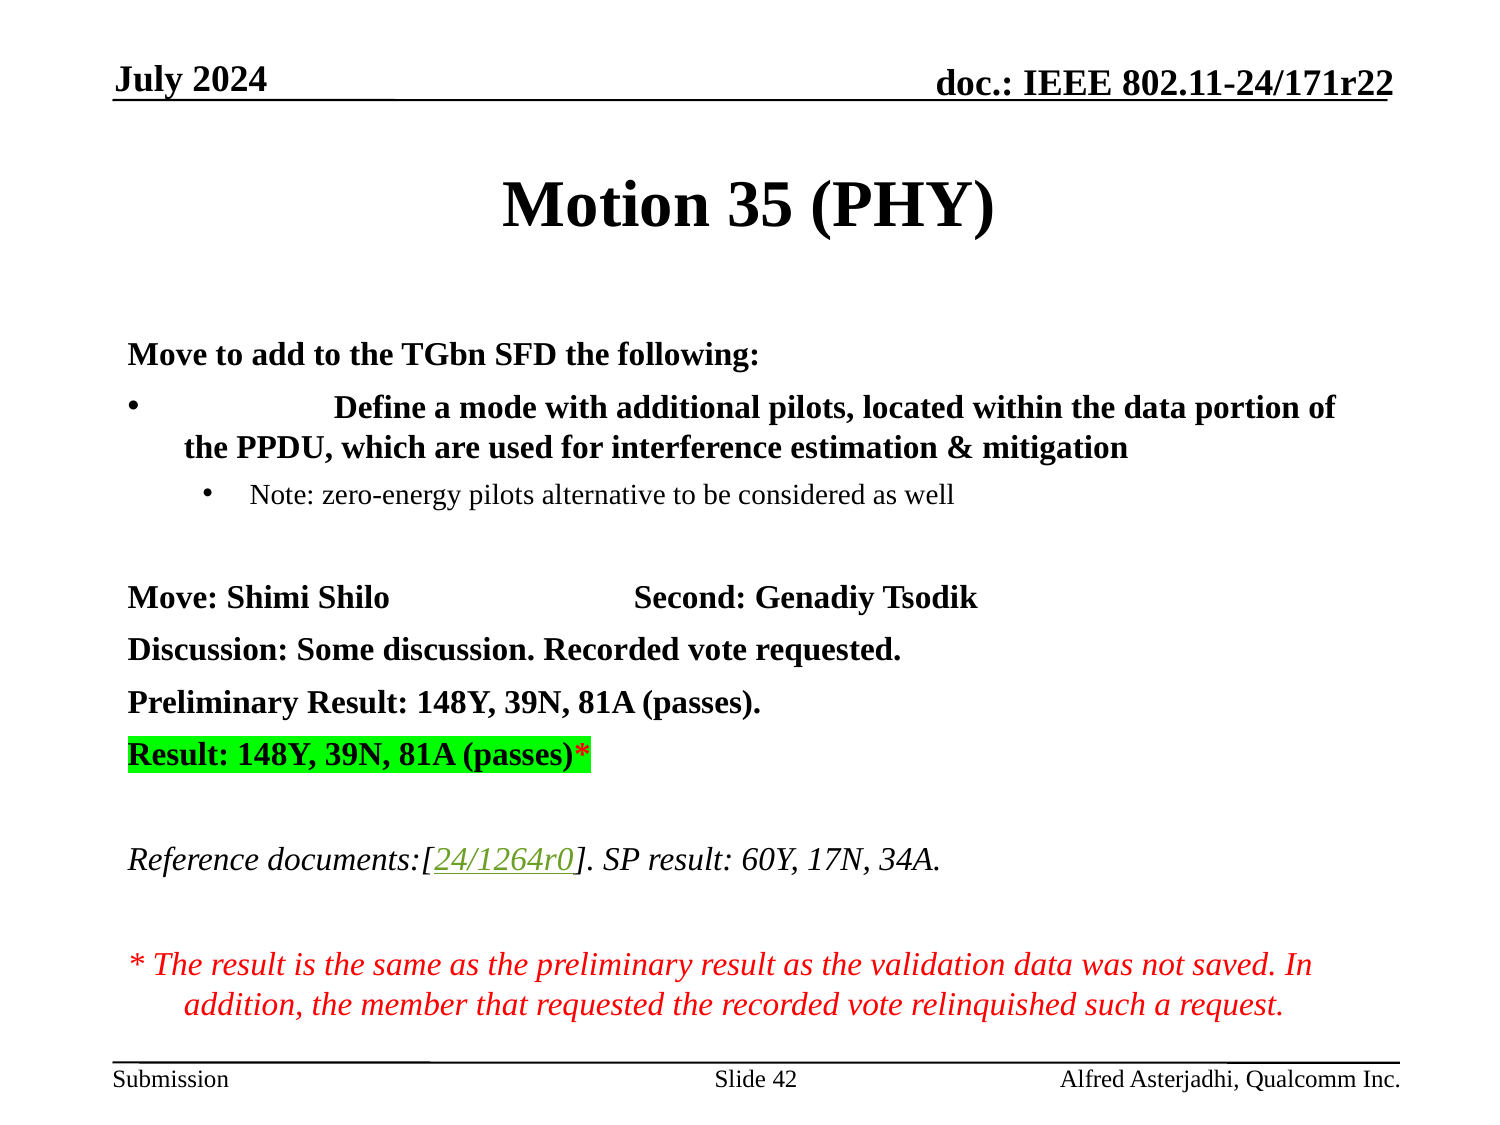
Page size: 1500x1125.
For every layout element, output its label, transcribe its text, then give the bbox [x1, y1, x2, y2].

title Motion 35 (PHY) [112, 112, 1388, 288]
slide_number Slide 42 [712, 1061, 800, 1123]
footer Alfred Asterjadhi, Qualcomm Inc. [878, 1061, 1402, 1093]
list Move to add to the TGbn SFD the following: Define a mode with additional pilots, located within the data portion of the PPDU, which are used for interference estimation & mitigation Note: zero-energy pilots alternative to be considered as well Move: Shimi Shilo Second: Genadiy Tsodik Discussion: Some discussion. Recorded vote requested. Preliminary Result: 148Y, 39N, 81A (passes). Result: 148Y, 39N, 81A (passes)* Reference documents:[24/1264r0]. SP result: 60Y, 17N, 34A. * The result is the same as the preliminary result as the validation data was not saved. In addition, the member that requested the recorded vote relinquished such a request. [112, 324, 1388, 1063]
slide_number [114, 54, 423, 100]
